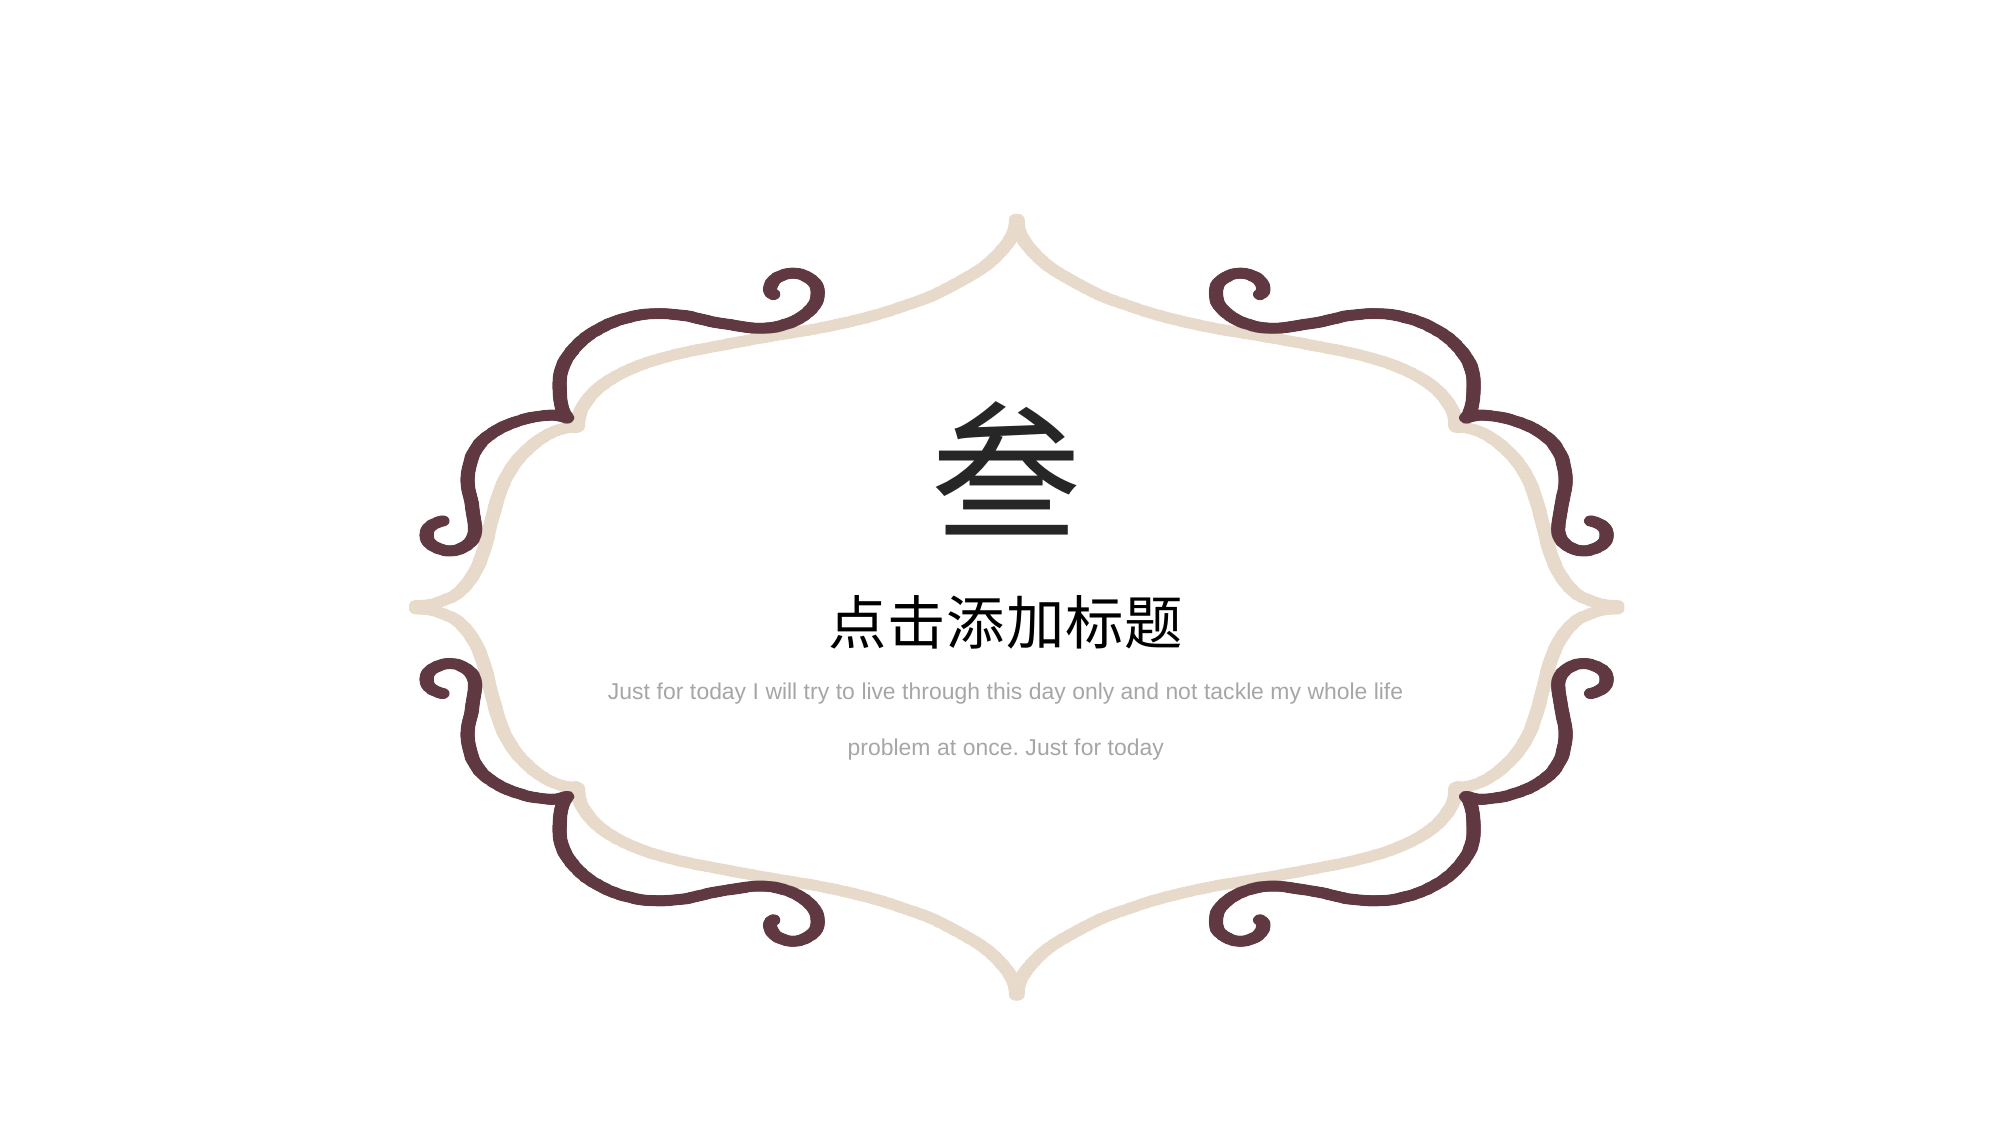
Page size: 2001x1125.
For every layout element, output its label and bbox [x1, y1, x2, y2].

text_box [499, 370, 1513, 760]
picture [288, 170, 1724, 1068]
